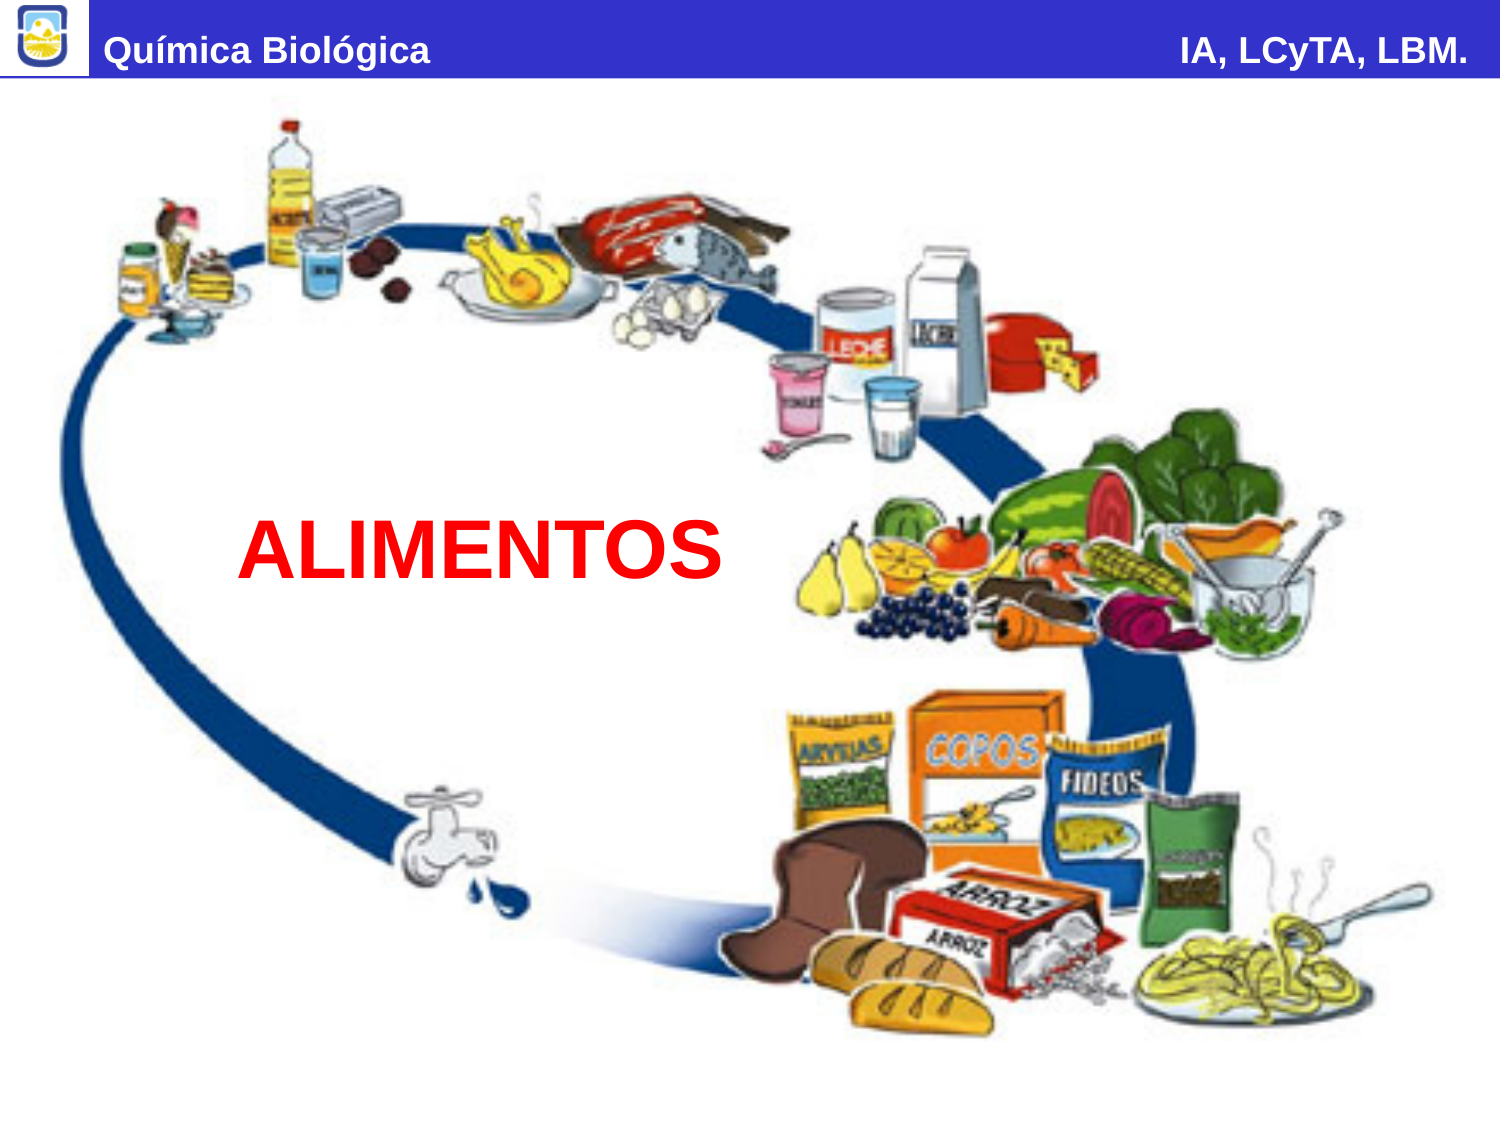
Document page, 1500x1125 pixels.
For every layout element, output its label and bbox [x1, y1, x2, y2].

text_box [0, 0, 1500, 83]
list [0, 89, 1500, 1125]
